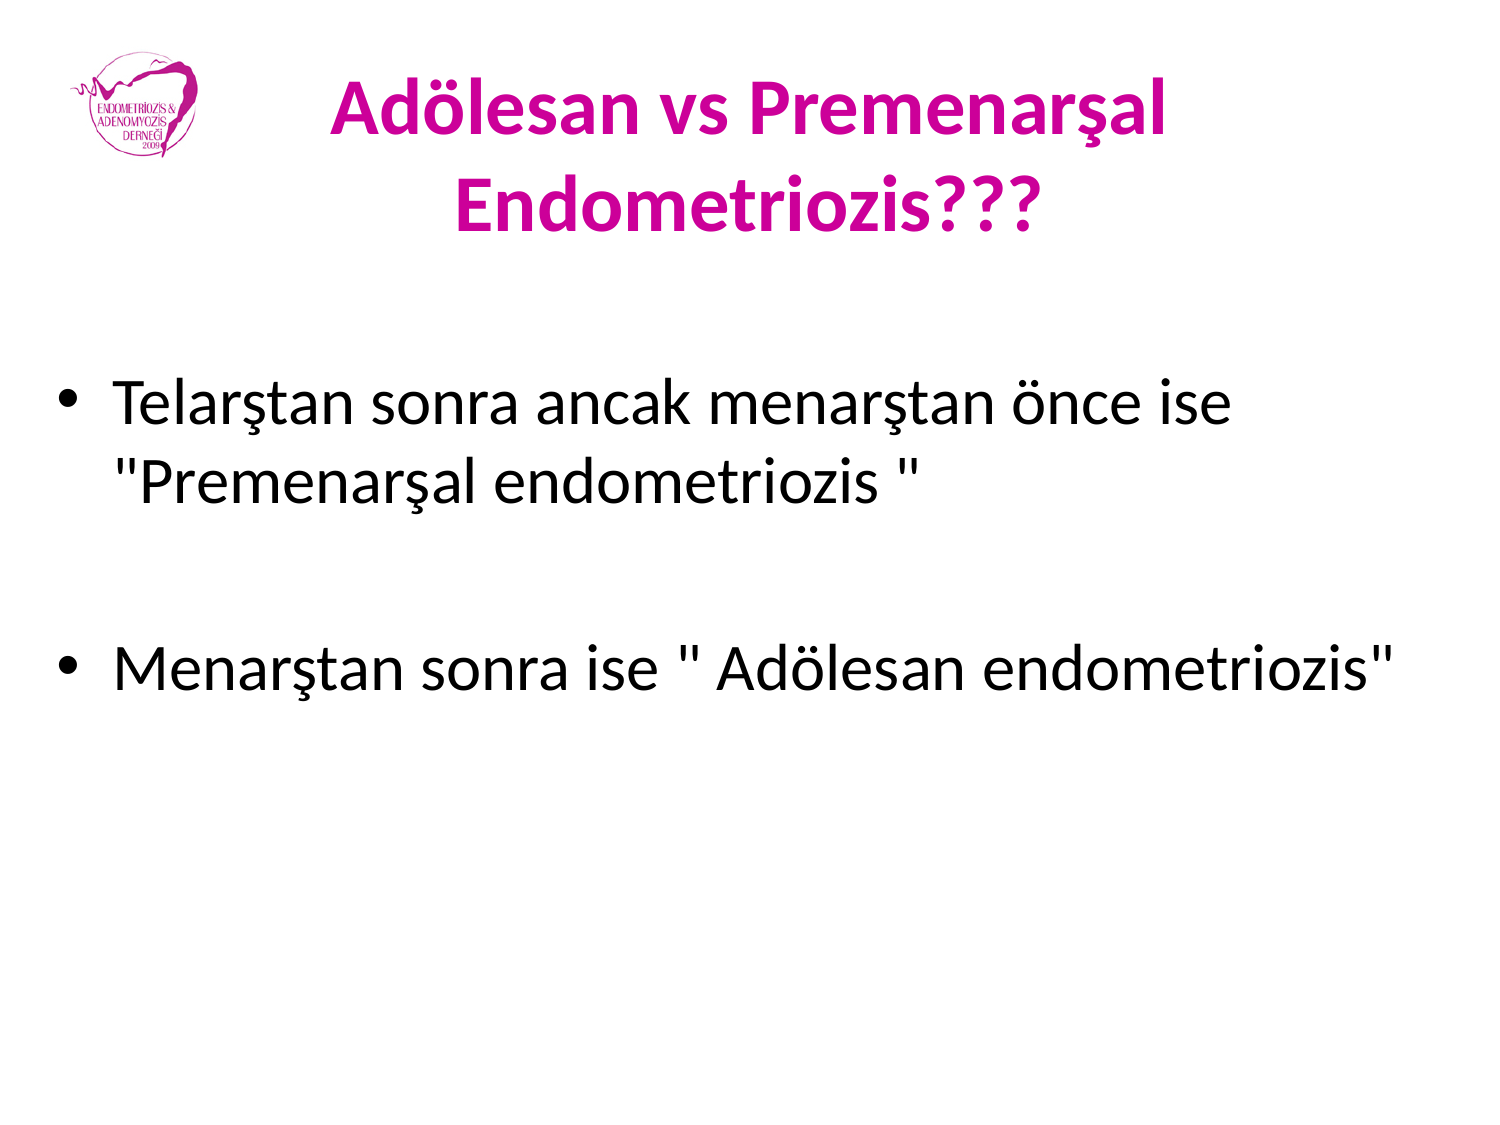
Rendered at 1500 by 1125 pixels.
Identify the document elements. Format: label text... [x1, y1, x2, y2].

title Adölesan vs Premenarşal Endometriozis??? [75, 45, 1425, 256]
picture [70, 46, 206, 162]
list Telarştan sonra ancak menarştan önce ise "Premenarşal endometriozis " Menarştan sonra ise " Adölesan endometriozis" [41, 349, 1459, 1005]
